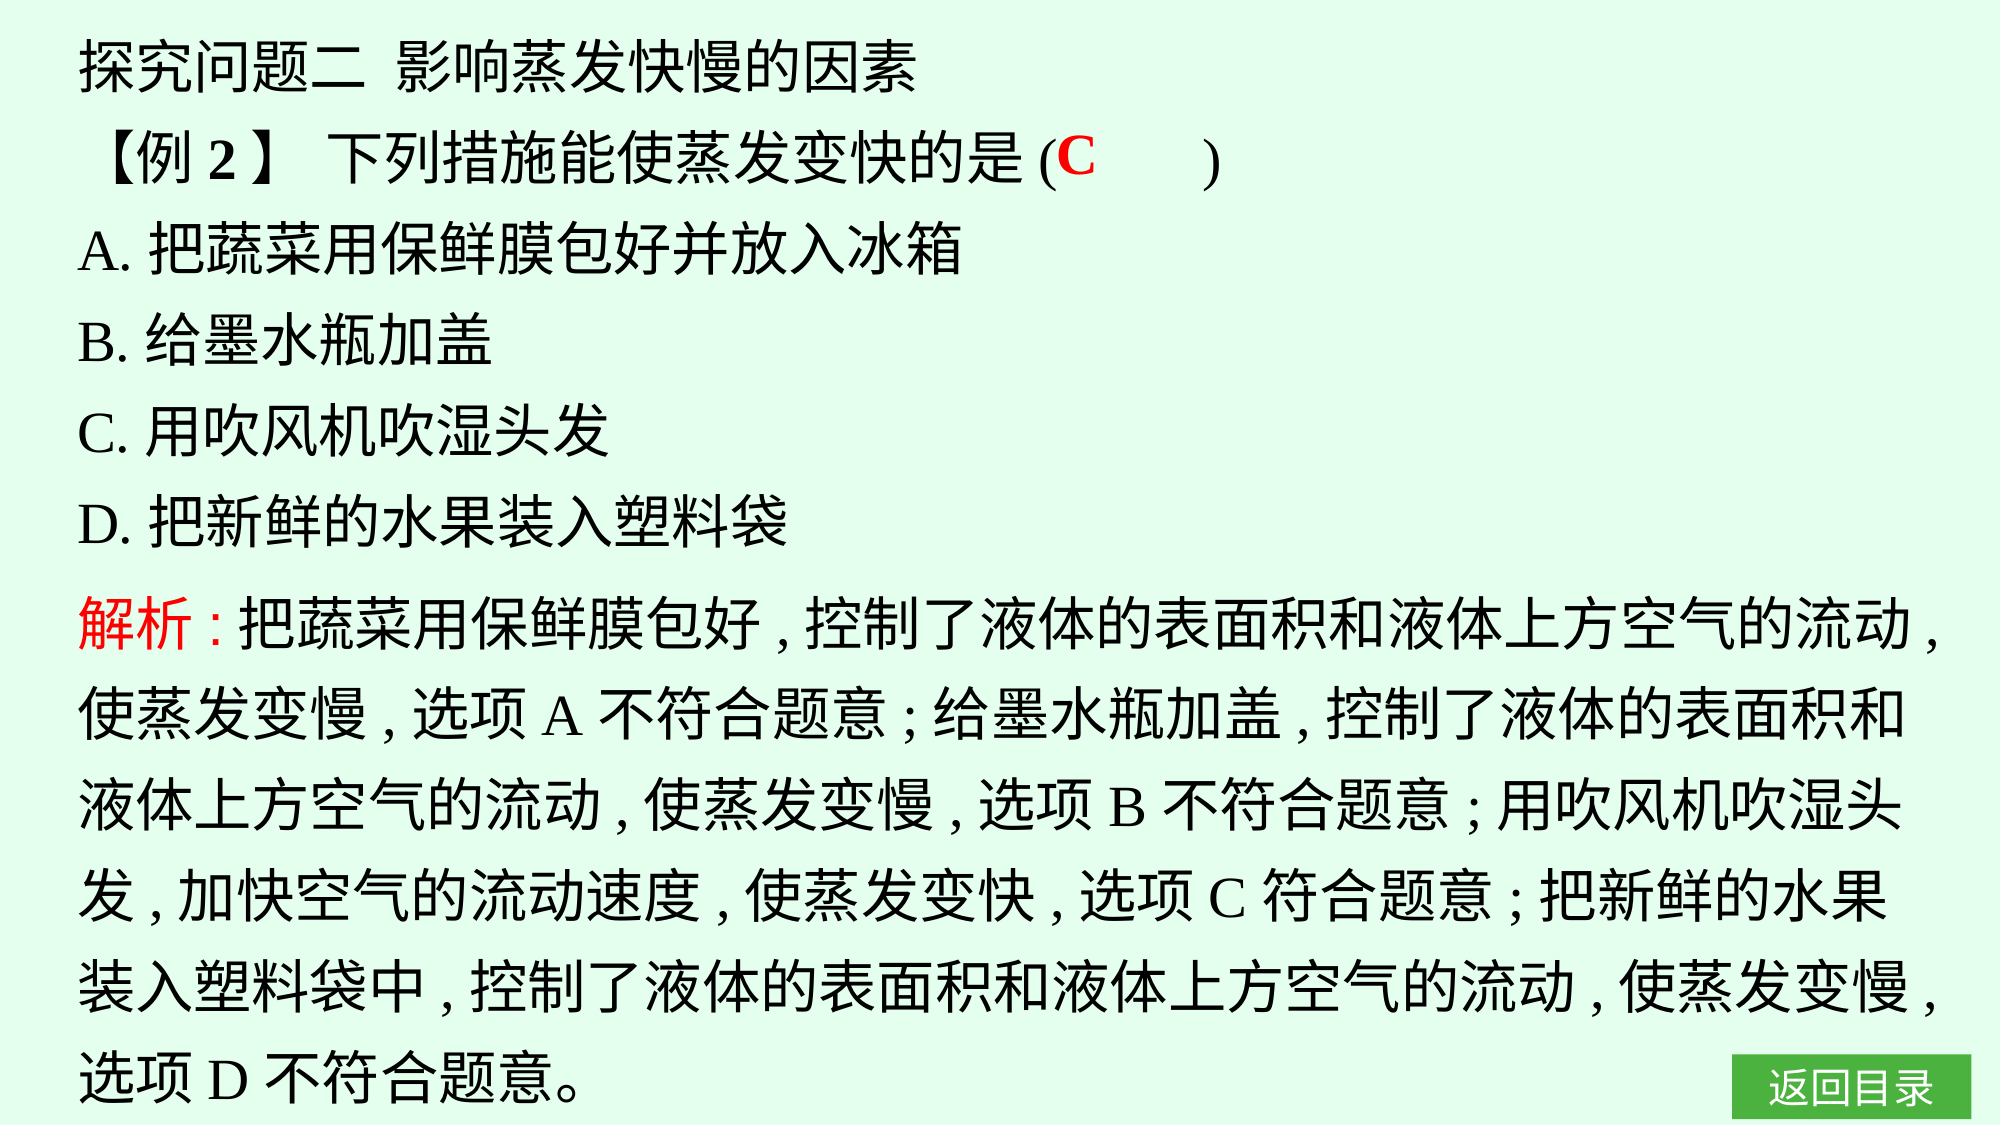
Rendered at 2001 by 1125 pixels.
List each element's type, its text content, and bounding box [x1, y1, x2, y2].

text_box C [1041, 94, 1113, 194]
text_box 探究问题二 影响蒸发快慢的因素 【例2】 下列措施能使蒸发变快的是( ) A.把蔬菜用保鲜膜包好并放入冰箱 B.给墨水瓶加盖 C.用吹风机吹湿头发 D.把新鲜的水果装入塑料袋 [62, 1, 1938, 558]
text_box 解析:把蔬菜用保鲜膜包好,控制了液体的表面积和液体上方空气的流动,使蒸发变慢,选项A不符合题意;给墨水瓶加盖,控制了液体的表面积和液体上方空气的流动,使蒸发变慢,选项B不符合题意;用吹风机吹湿头发,加快空气的流动速度,使蒸发变快,选项C符合题意;把新鲜的水果装入塑料袋中,控制了液体的表面积和液体上方空气的流动,使蒸发变慢,选项D不符合题意。 [62, 558, 1938, 1119]
